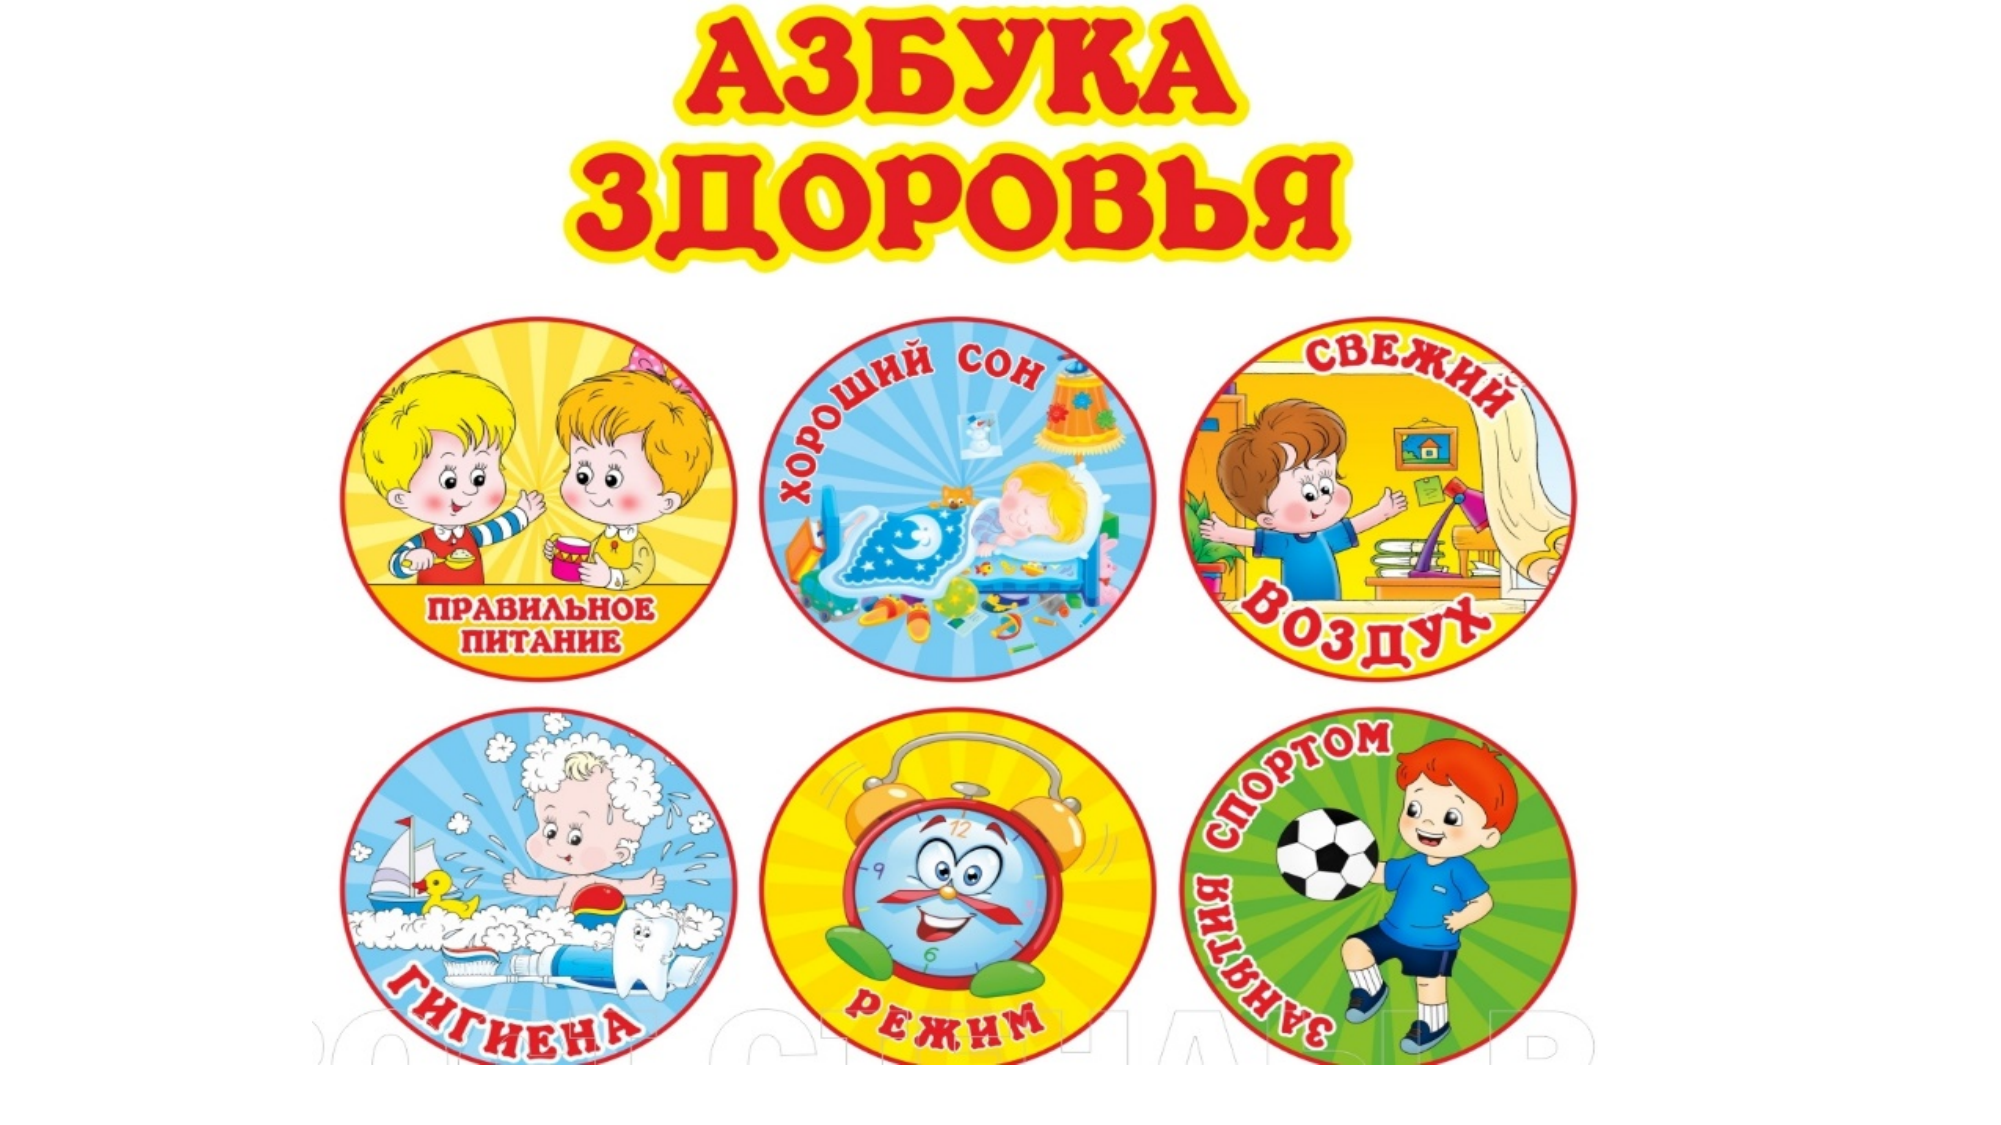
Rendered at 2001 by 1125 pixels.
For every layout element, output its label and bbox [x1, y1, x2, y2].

picture [312, 0, 1598, 1065]
